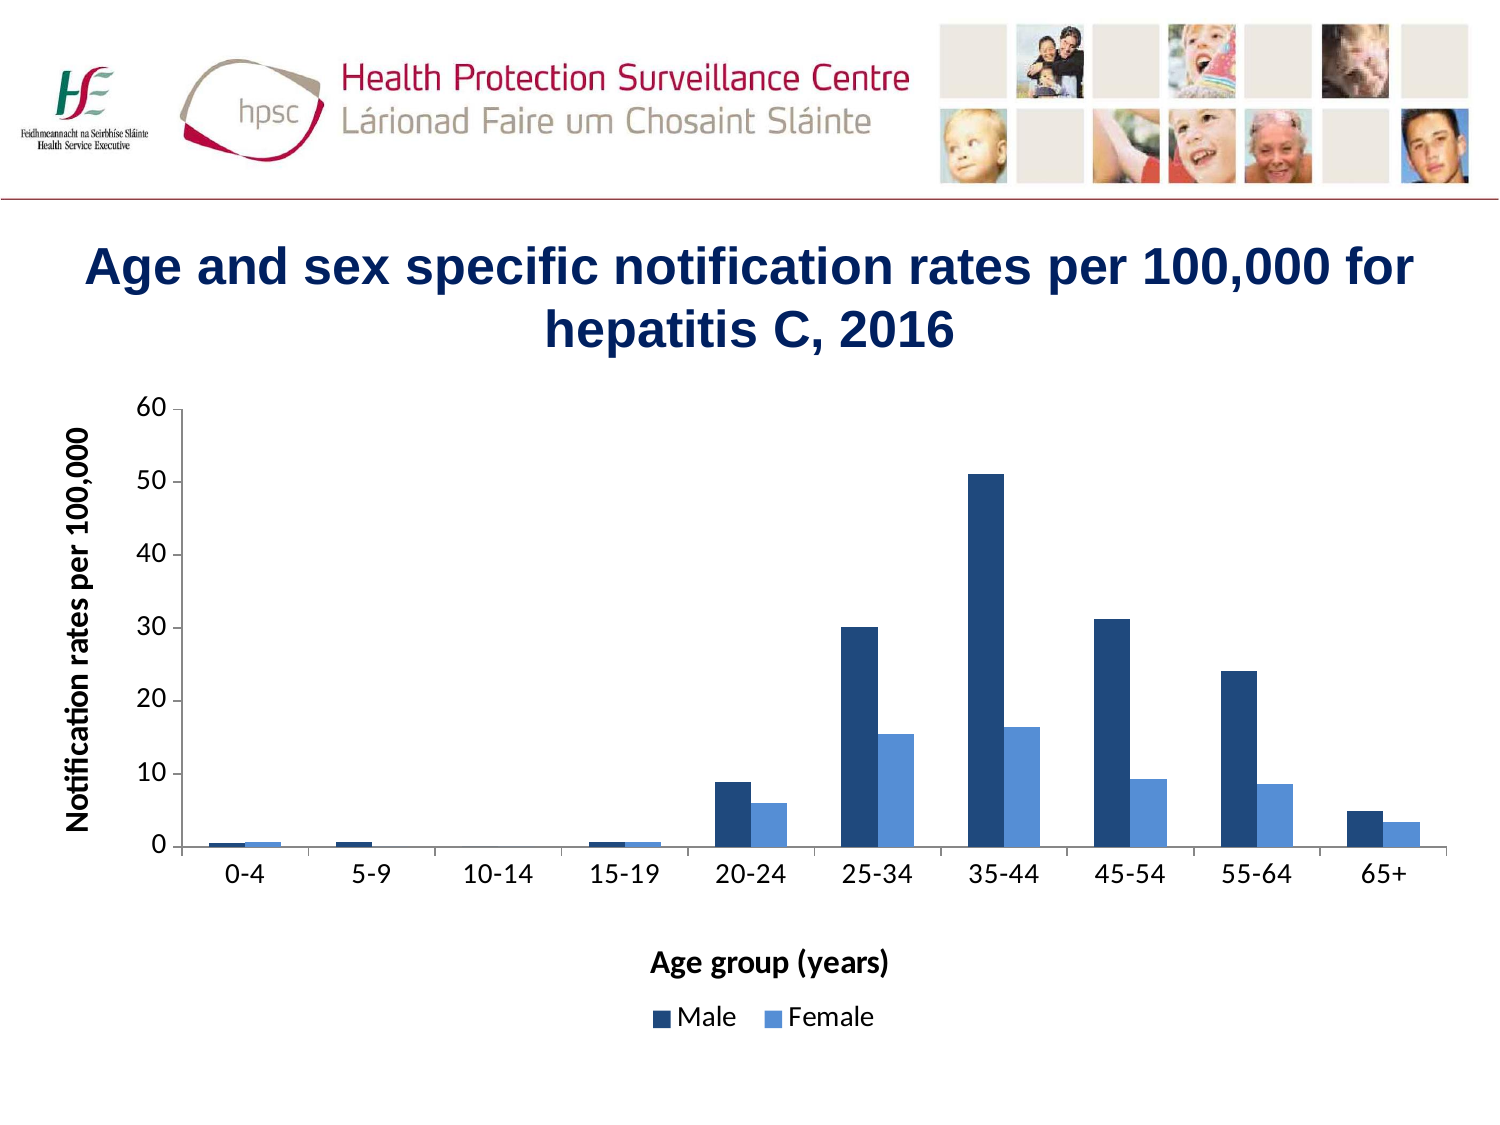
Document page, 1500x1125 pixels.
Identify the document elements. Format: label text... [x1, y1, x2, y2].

picture [0, 0, 1500, 201]
title Age and sex specific notification rates per 100,000 for hepatitis C, 2016 [58, 219, 1442, 371]
chart [41, 373, 1483, 1071]
